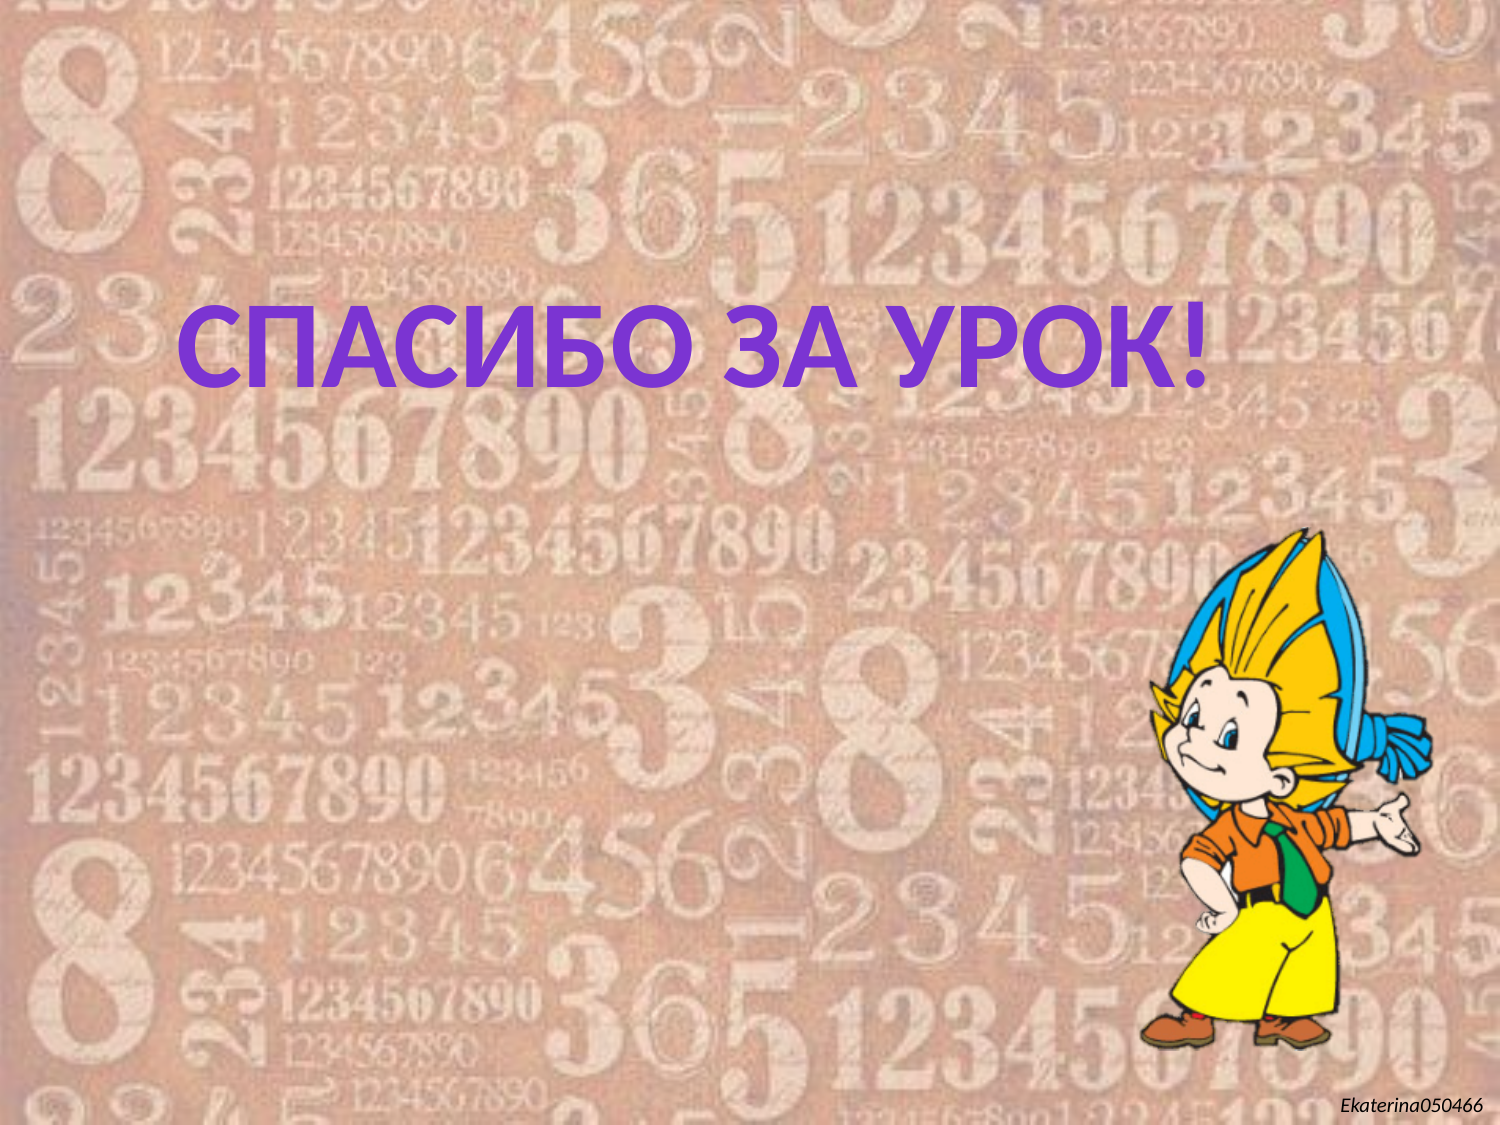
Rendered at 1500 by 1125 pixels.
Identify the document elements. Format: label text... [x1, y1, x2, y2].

text_box Спасибо за урок! [161, 255, 1233, 421]
picture [1139, 527, 1436, 1051]
